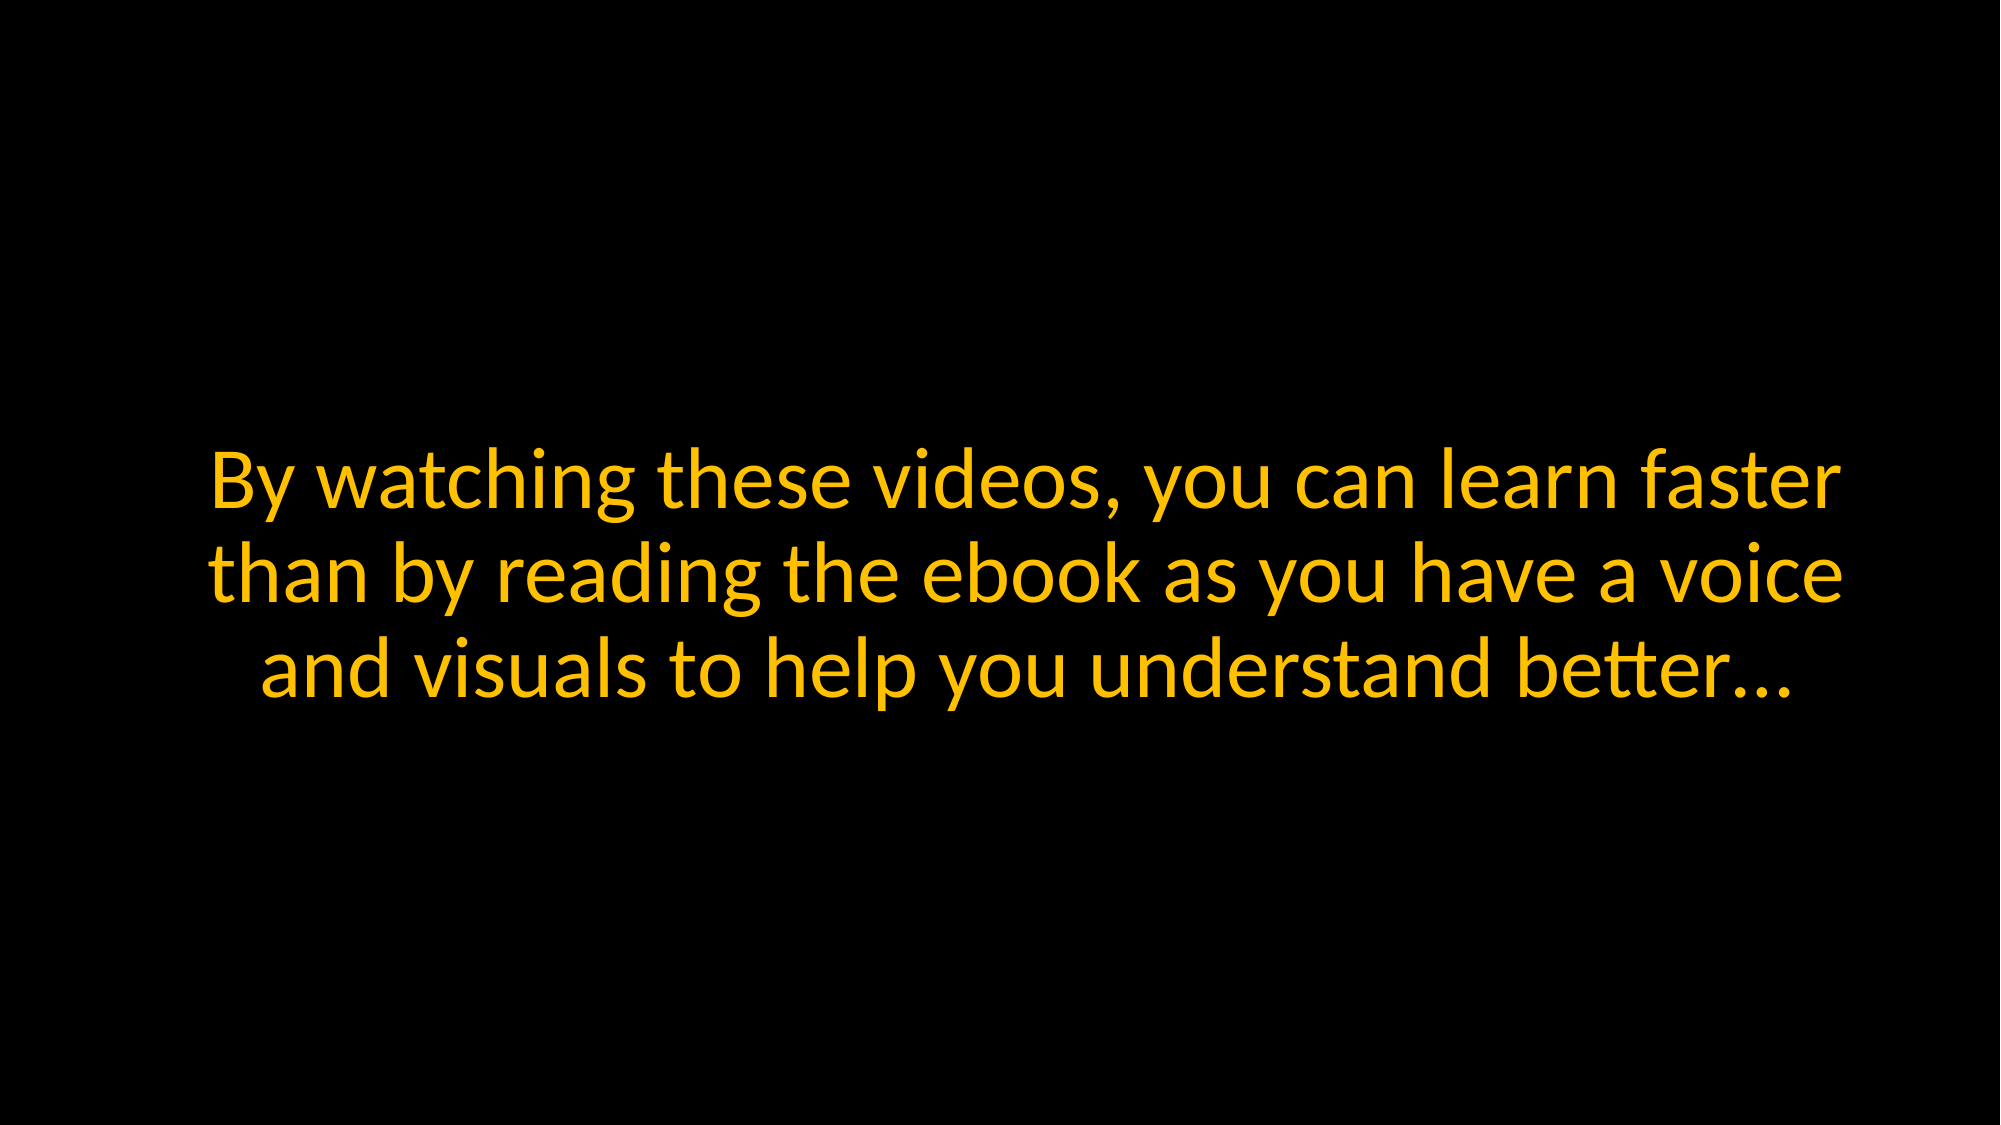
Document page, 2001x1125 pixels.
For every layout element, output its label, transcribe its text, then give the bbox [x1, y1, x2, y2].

list By watching these videos, you can learn faster than by reading the ebook as you have a voice and visuals to help you understand better… [163, 425, 1889, 980]
